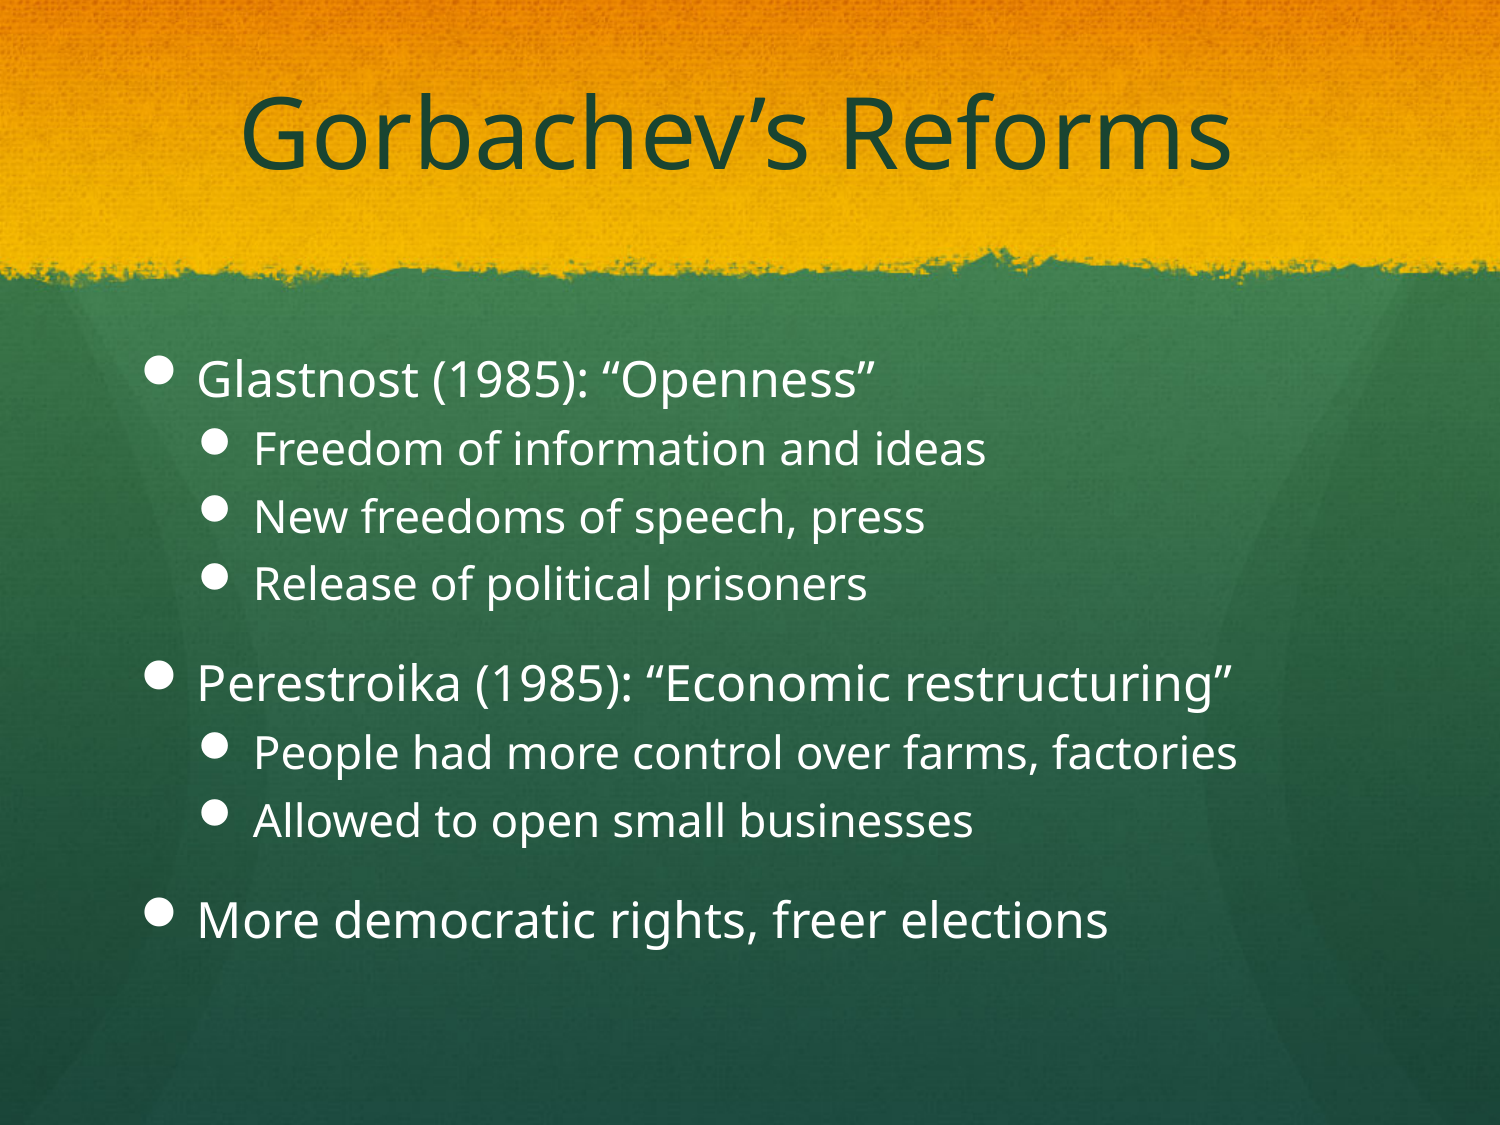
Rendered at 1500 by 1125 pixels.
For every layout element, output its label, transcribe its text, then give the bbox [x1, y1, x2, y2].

list Glastnost (1985): “Openness” Freedom of information and ideas New freedoms of speech, press Release of political prisoners Perestroika (1985): “Economic restructuring” People had more control over farms, factories Allowed to open small businesses More democratic rights, freer elections [125, 339, 1375, 1026]
picture [0, 0, 1500, 1125]
title Gorbachev’s Reforms [125, 13, 1375, 246]
